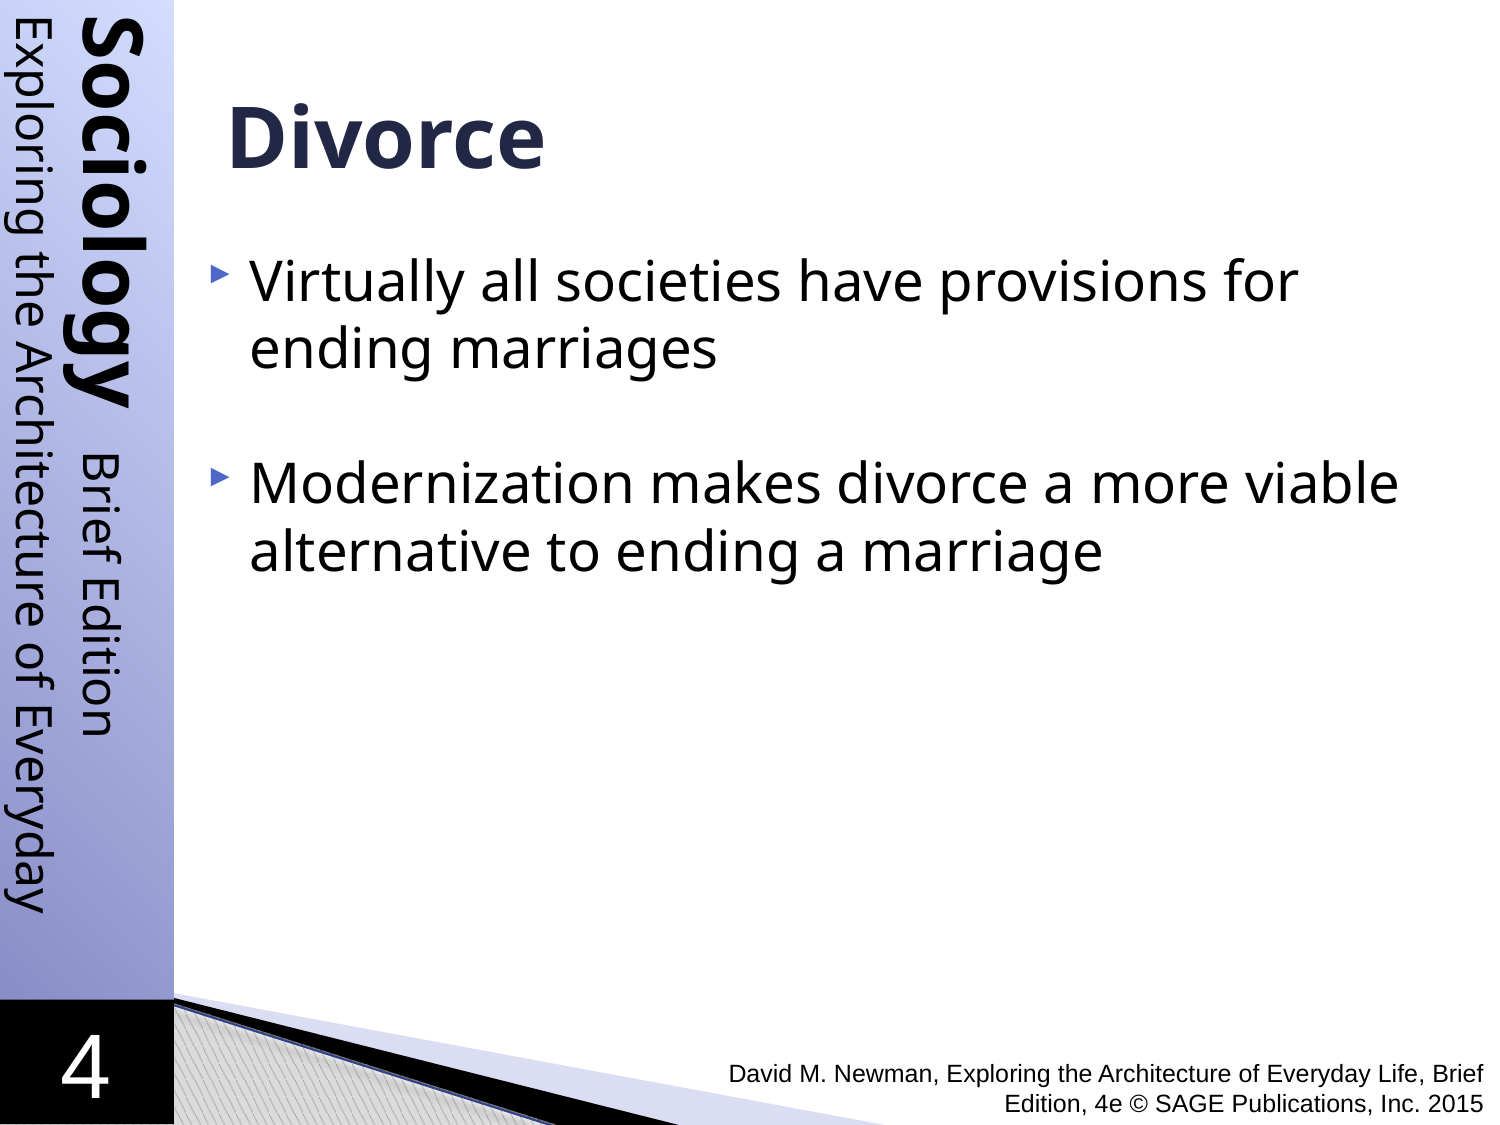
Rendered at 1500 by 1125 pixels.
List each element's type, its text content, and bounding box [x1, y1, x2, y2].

list Virtually all societies have provisions for ending marriages Modernization makes divorce a more viable alternative to ending a marriage [174, 237, 1450, 980]
footer David M. Newman, Exploring the Architecture of Everyday Life, Brief Edition, 4e © SAGE Publications, Inc. 2015 [662, 1065, 1500, 1125]
title Divorce [225, 0, 1500, 186]
picture [174, 1003, 558, 1125]
